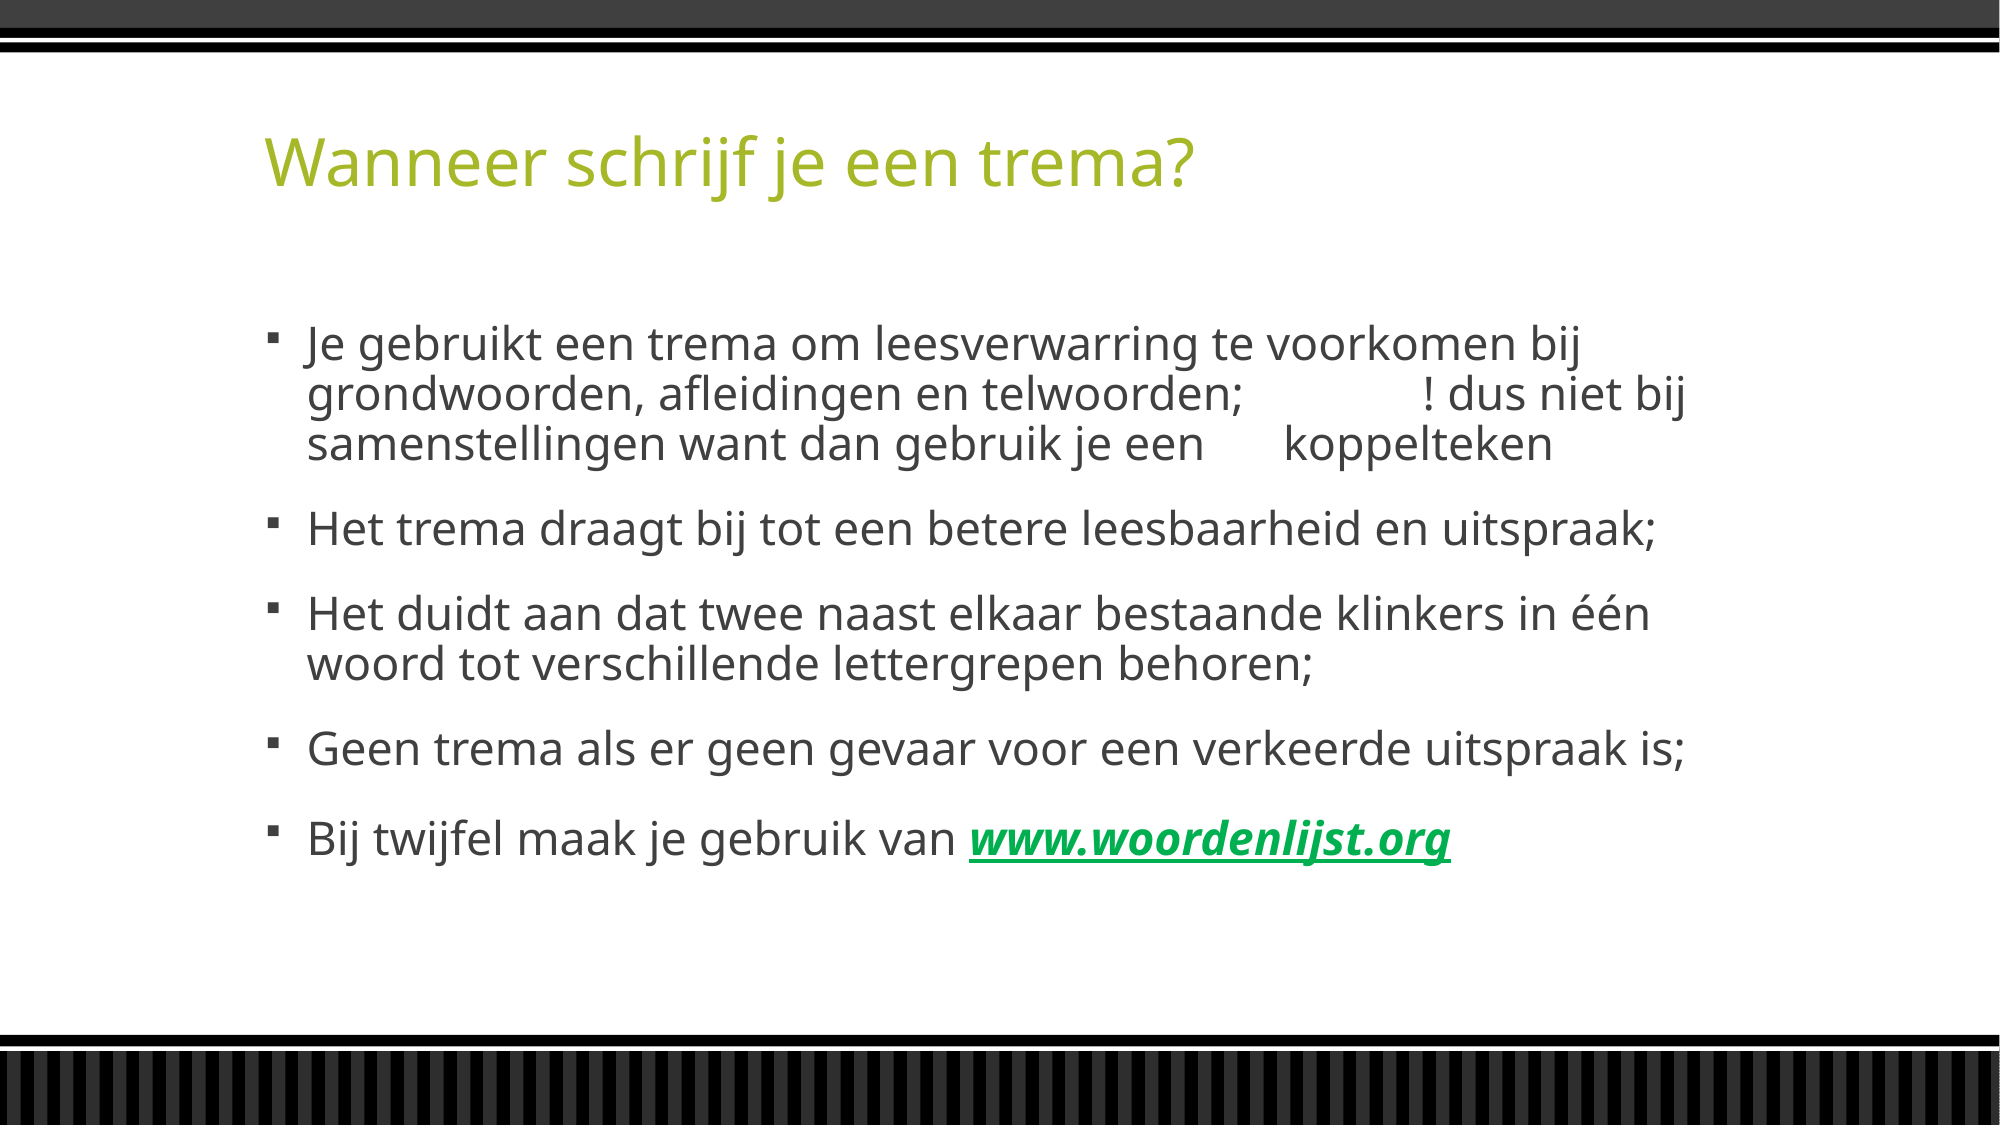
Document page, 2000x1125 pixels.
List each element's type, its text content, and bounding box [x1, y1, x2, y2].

title Wanneer schrijf je een trema? [249, 99, 1750, 209]
list Je gebruikt een trema om leesverwarring te voorkomen bij grondwoorden, afleidingen en telwoorden; ! dus niet bij samenstellingen want dan gebruik je een koppelteken Het trema draagt bij tot een betere leesbaarheid en uitspraak; Het duidt aan dat twee naast elkaar bestaande klinkers in één woord tot verschillende lettergrepen behoren; Geen trema als er geen gevaar voor een verkeerde uitspraak is; Bij twijfel maak je gebruik van www.woordenlijst.org [249, 312, 1750, 988]
